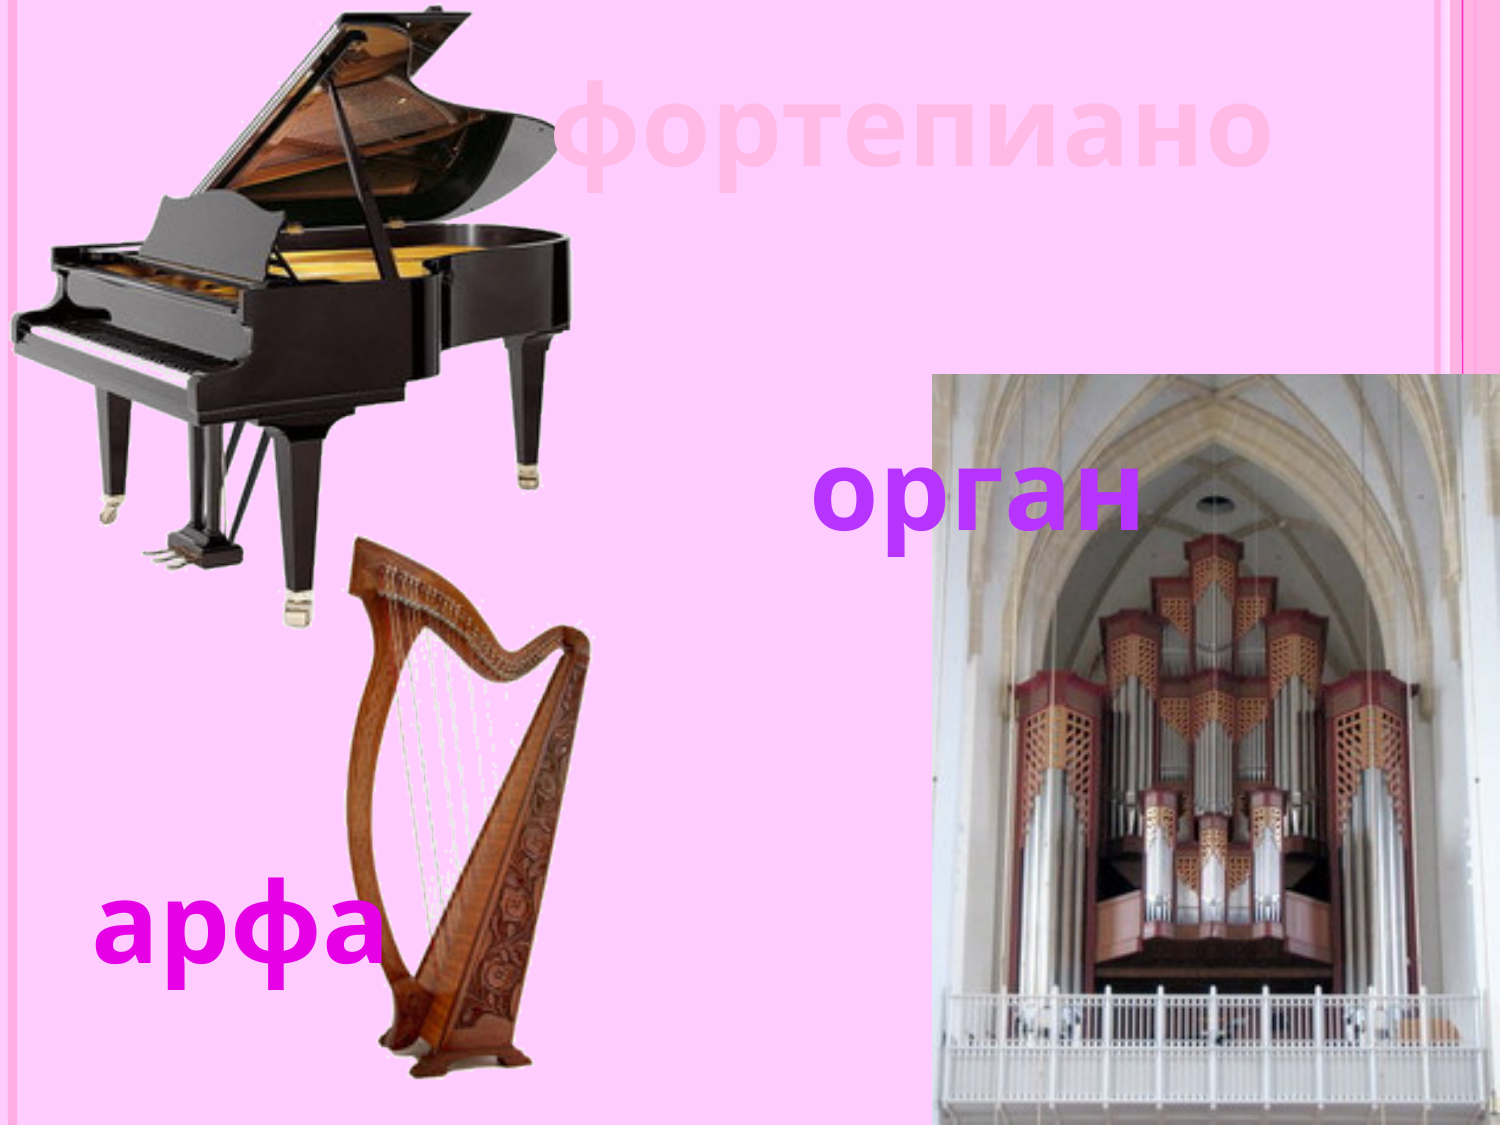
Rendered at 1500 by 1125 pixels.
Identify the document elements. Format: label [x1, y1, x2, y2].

text_box [0, 0, 1299, 636]
text_box [796, 374, 1500, 1125]
text_box [69, 491, 786, 1125]
